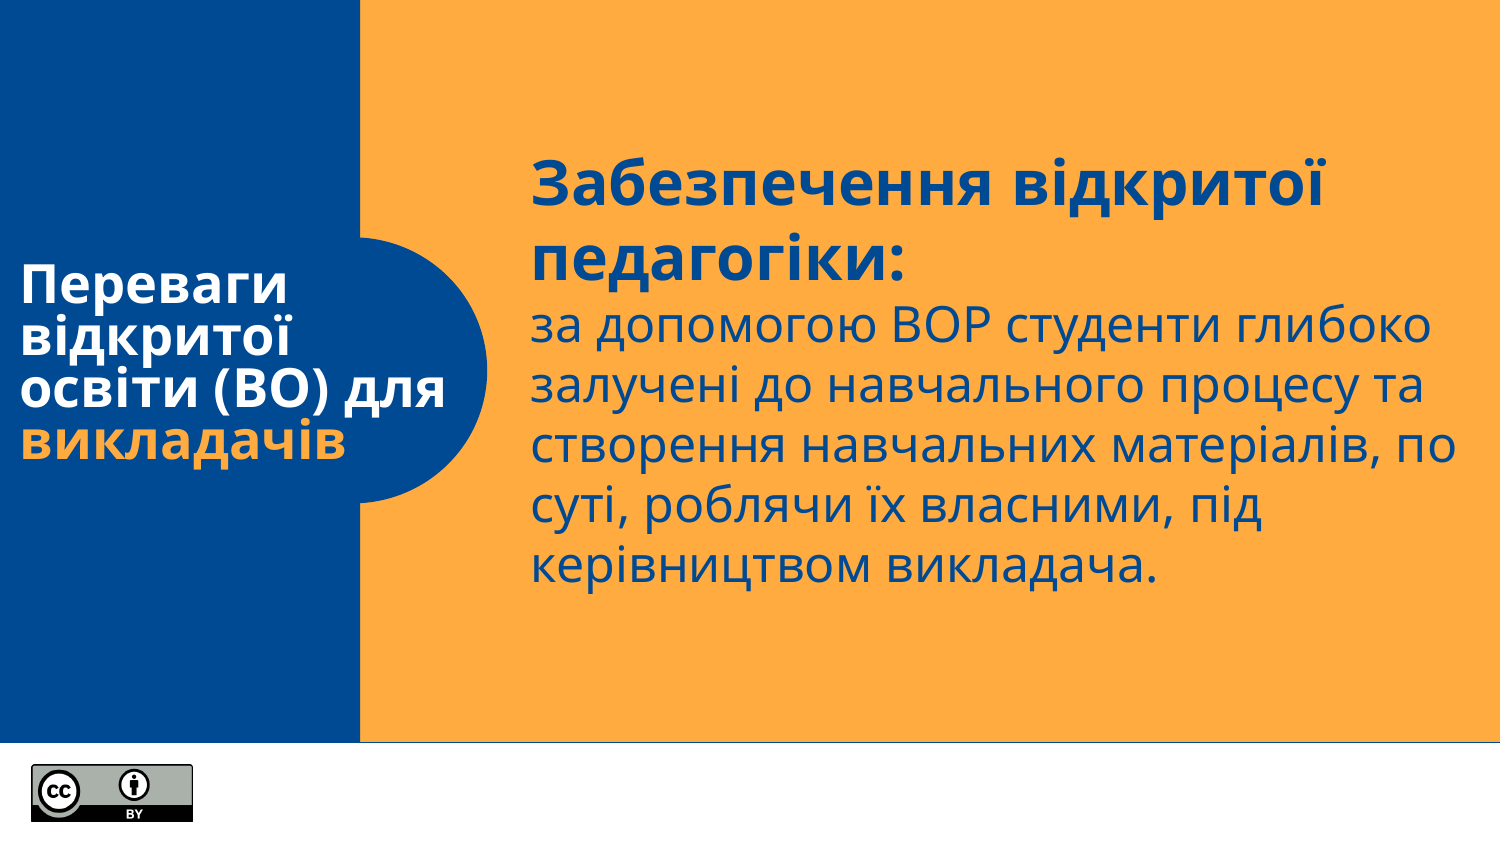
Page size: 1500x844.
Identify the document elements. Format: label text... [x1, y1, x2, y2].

text_box [0, 750, 1500, 844]
picture [31, 764, 193, 822]
text_box [304, 237, 401, 246]
text_box Переваги відкритої освіти (BO) для викладачів [4, 246, 509, 485]
text_box [0, 0, 361, 742]
text_box Забезпечення відкритої педагогіки: за допомогою BOP студенти глибоко залучені до навчального процесу та створення навчальних матеріалів, по суті, роблячи їх власними, під керівництвом викладача. [515, 127, 1475, 608]
text_box [284, 485, 421, 504]
